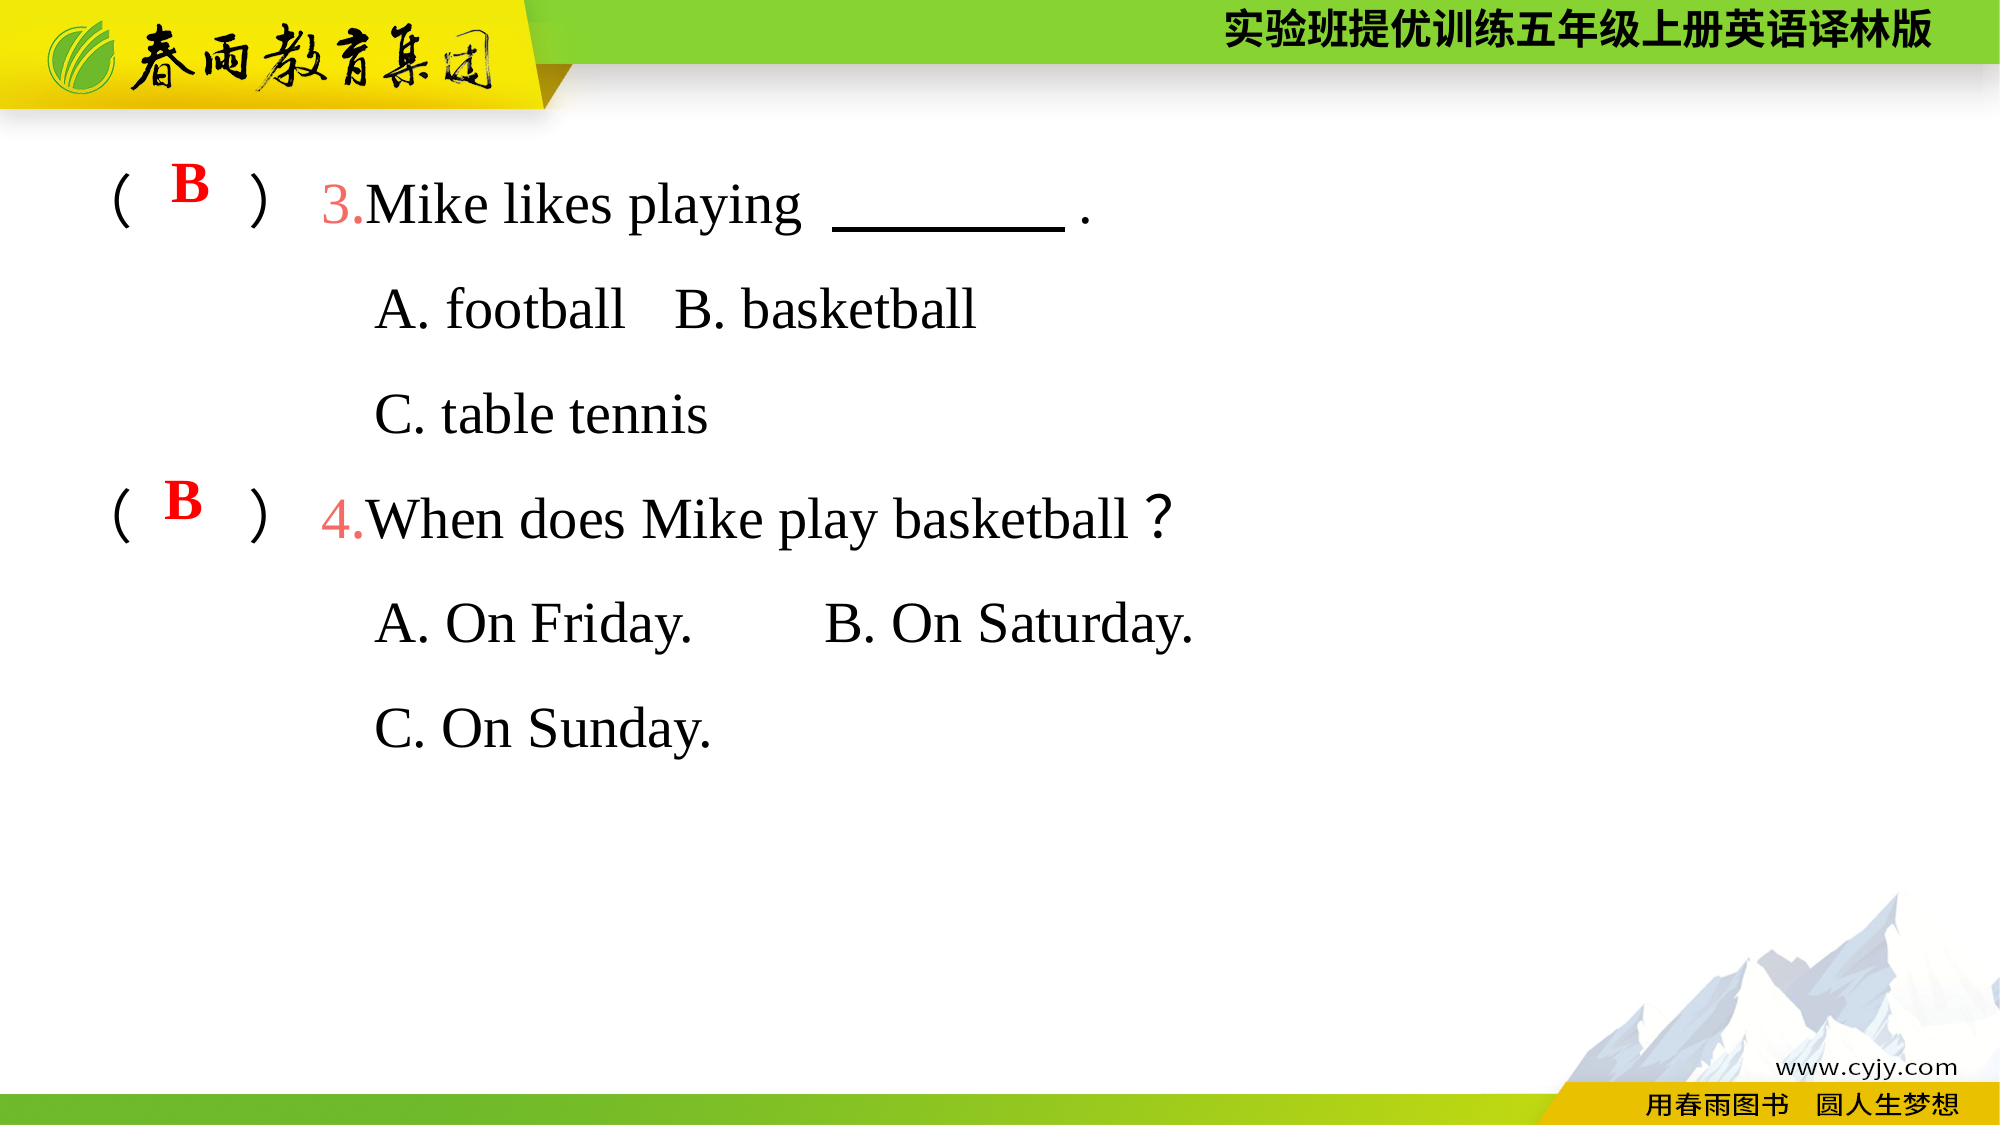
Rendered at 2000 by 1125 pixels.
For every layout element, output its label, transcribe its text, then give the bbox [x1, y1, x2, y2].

picture [0, 0, 2000, 1125]
text_box B [149, 453, 233, 539]
list （ ）3.Mike likes playing . A. football B. basketball C. table tennis （ ）4.When does Mike play basketball？ A. On Friday. B. On Saturday. C. On Sunday. [59, 122, 1944, 774]
text_box B [156, 137, 240, 222]
